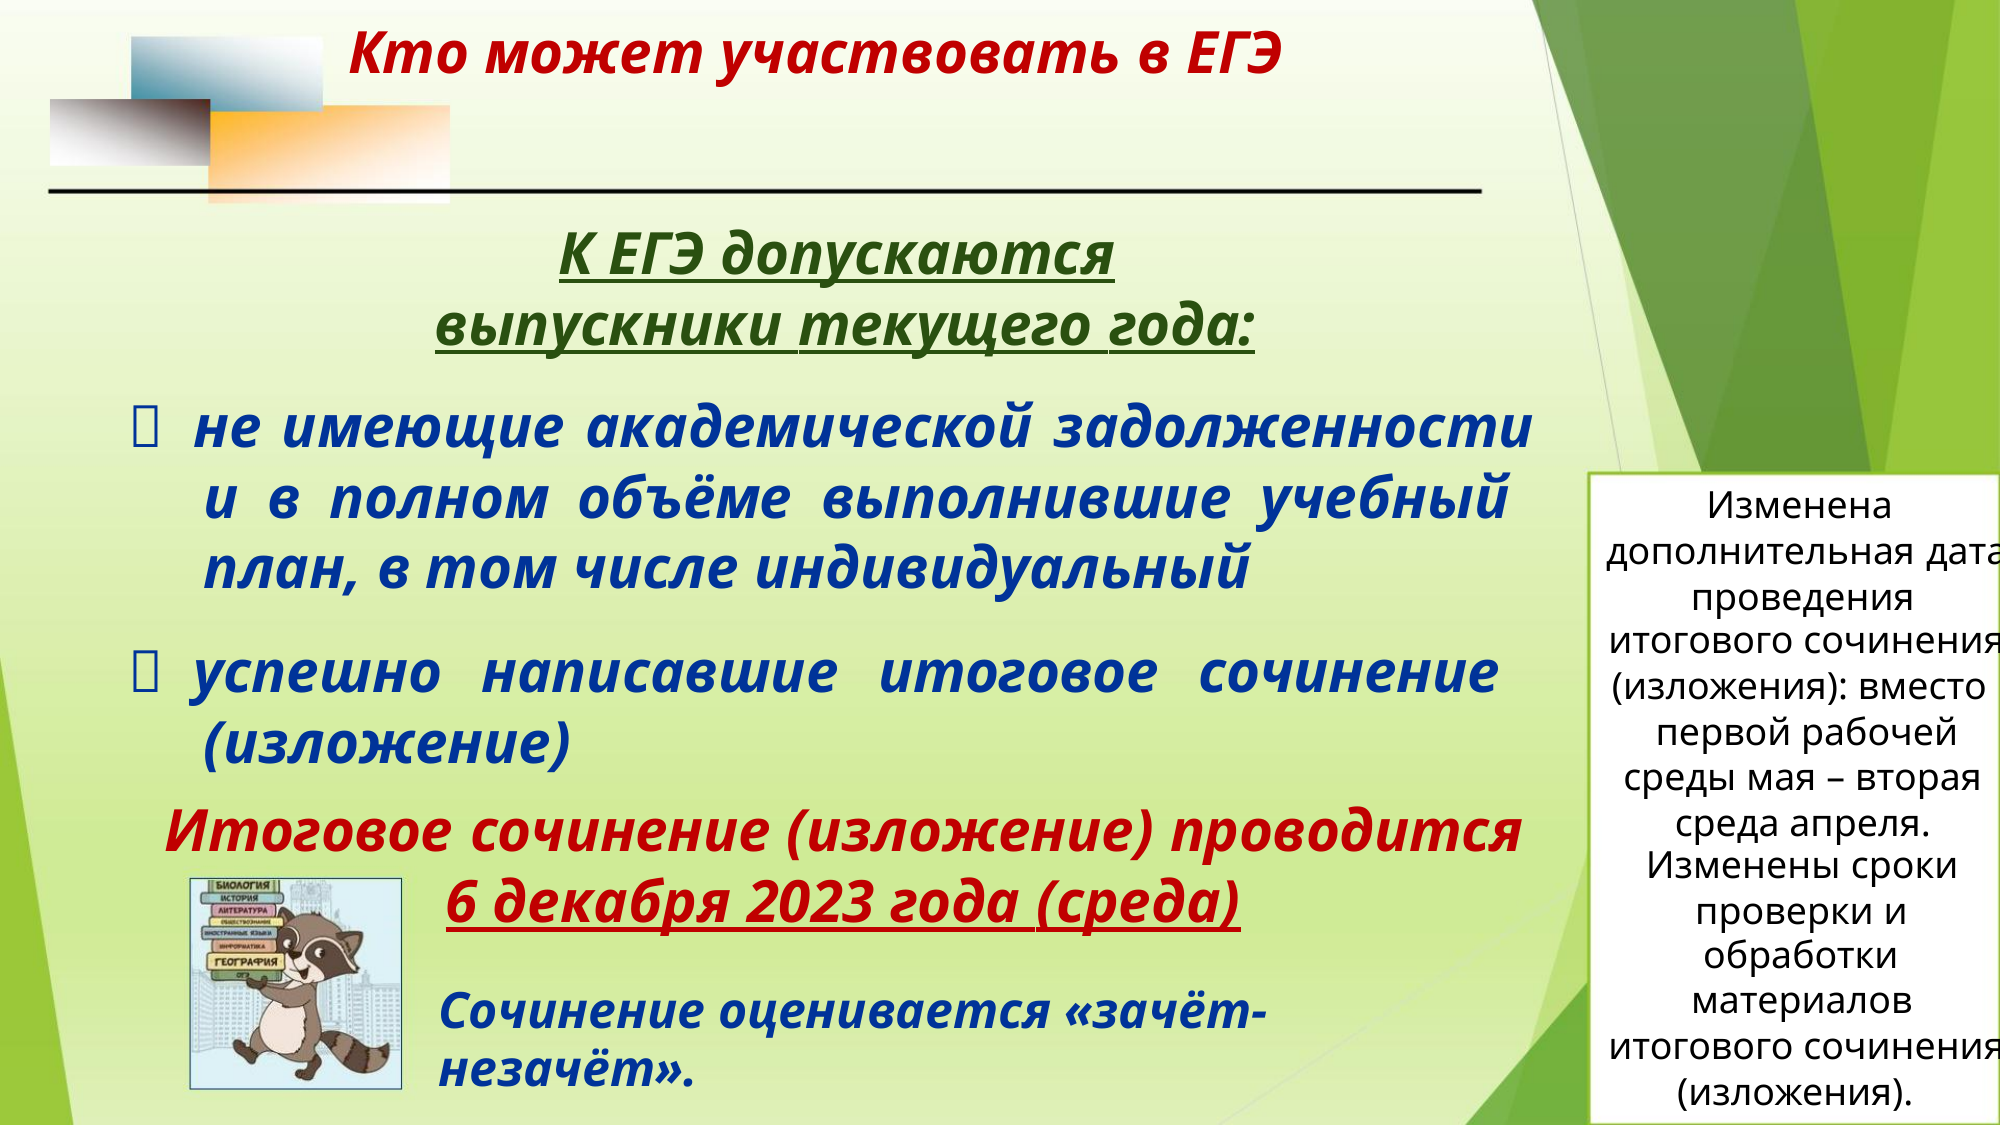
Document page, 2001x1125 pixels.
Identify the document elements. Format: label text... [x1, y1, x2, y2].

text_box Изменена дополнительная дата проведения [1606, 483, 2000, 618]
text_box  успешно написавшие итоговое сочинение (изложение) [128, 639, 1560, 776]
text_box Итоговое сочинение (изложение) проводится 6 декабря 2023 года (среда) [164, 798, 1559, 935]
text_box  не имеющие академической задолженности и в полном объёме выполнившие учебный план, в том числе индивидуальный [128, 394, 1560, 601]
text_box Сочинение оценивается «зачёт-незачёт». [438, 980, 1520, 1097]
text_box К ЕГЭ допускаются выпускники текущего года: [434, 220, 1295, 358]
text_box материалов итогового сочинения (изложения). [1608, 978, 2000, 1113]
text_box Кто может участвовать в ЕГЭ [348, 18, 1291, 86]
text_box [0, 0, 2000, 1125]
text_box Изменены сроки проверки и [1645, 843, 1969, 932]
text_box обработки [1703, 933, 1911, 976]
text_box итогового сочинения (изложения): вместо первой рабочей среды мая – вторая среда апреля. [1608, 618, 2000, 844]
